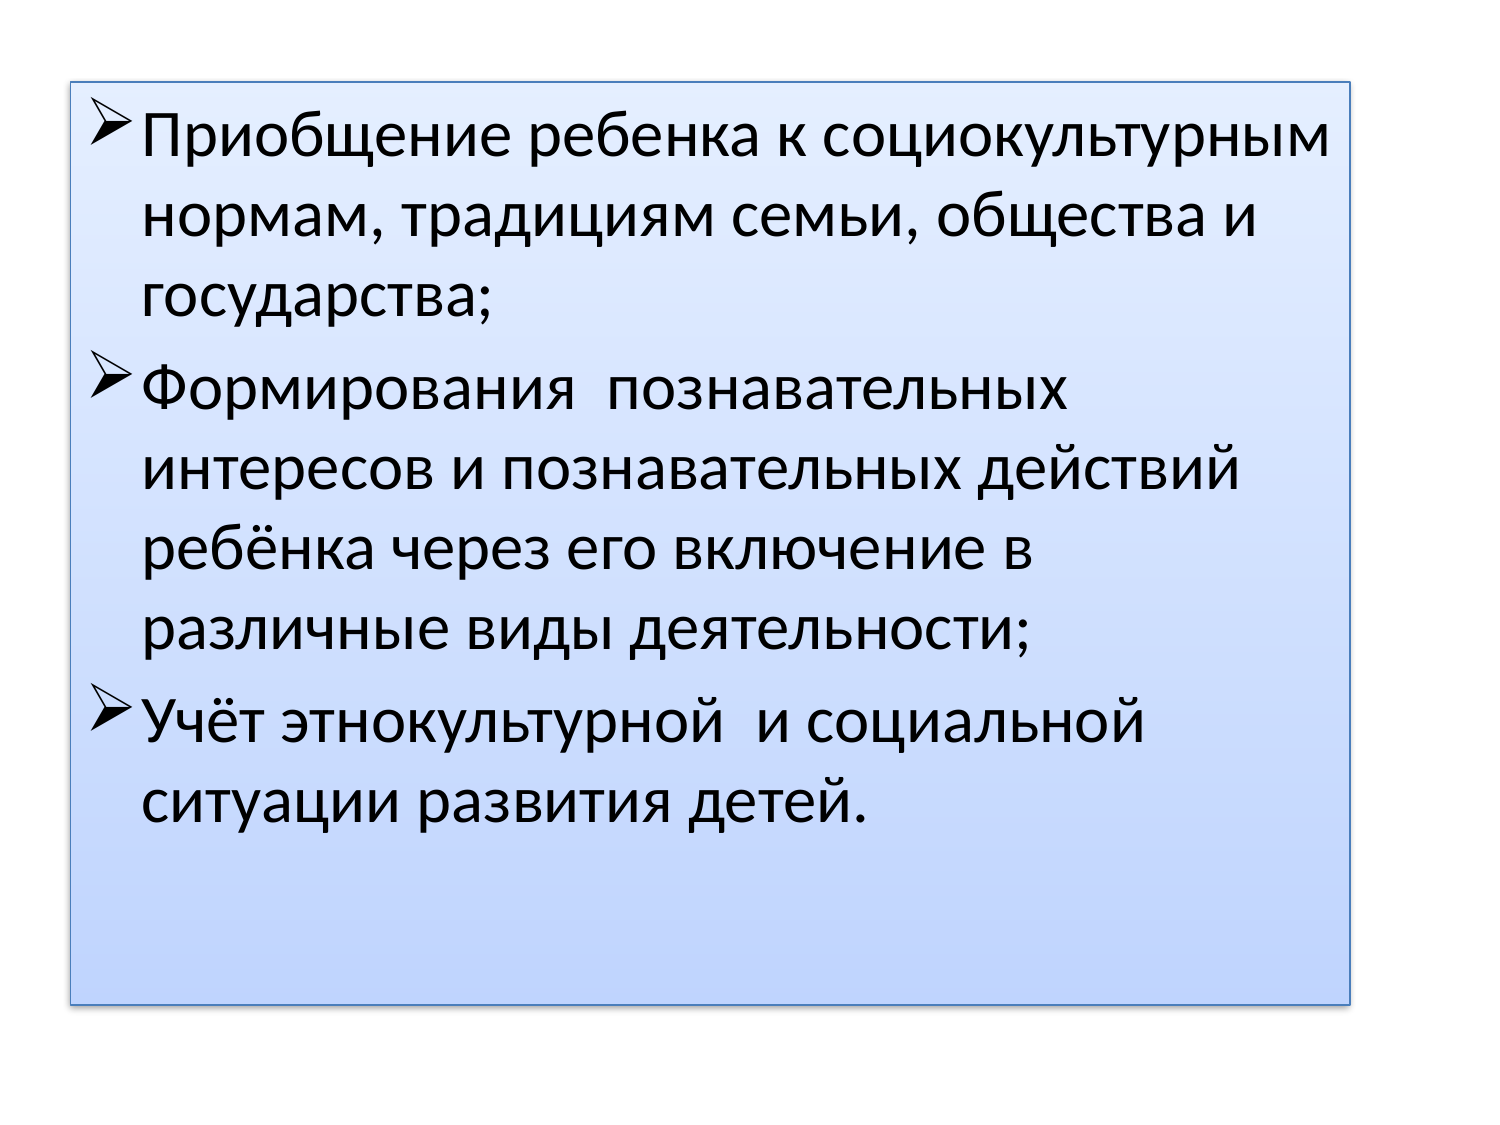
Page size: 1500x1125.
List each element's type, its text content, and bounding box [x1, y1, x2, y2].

list Приобщение ребенка к социокультурным нормам, традициям семьи, общества и государства; Формирования познавательных интересов и познавательных действий ребёнка через его включение в различные виды деятельности; Учёт этнокультурной и социальной ситуации развития детей. [70, 81, 1351, 1006]
